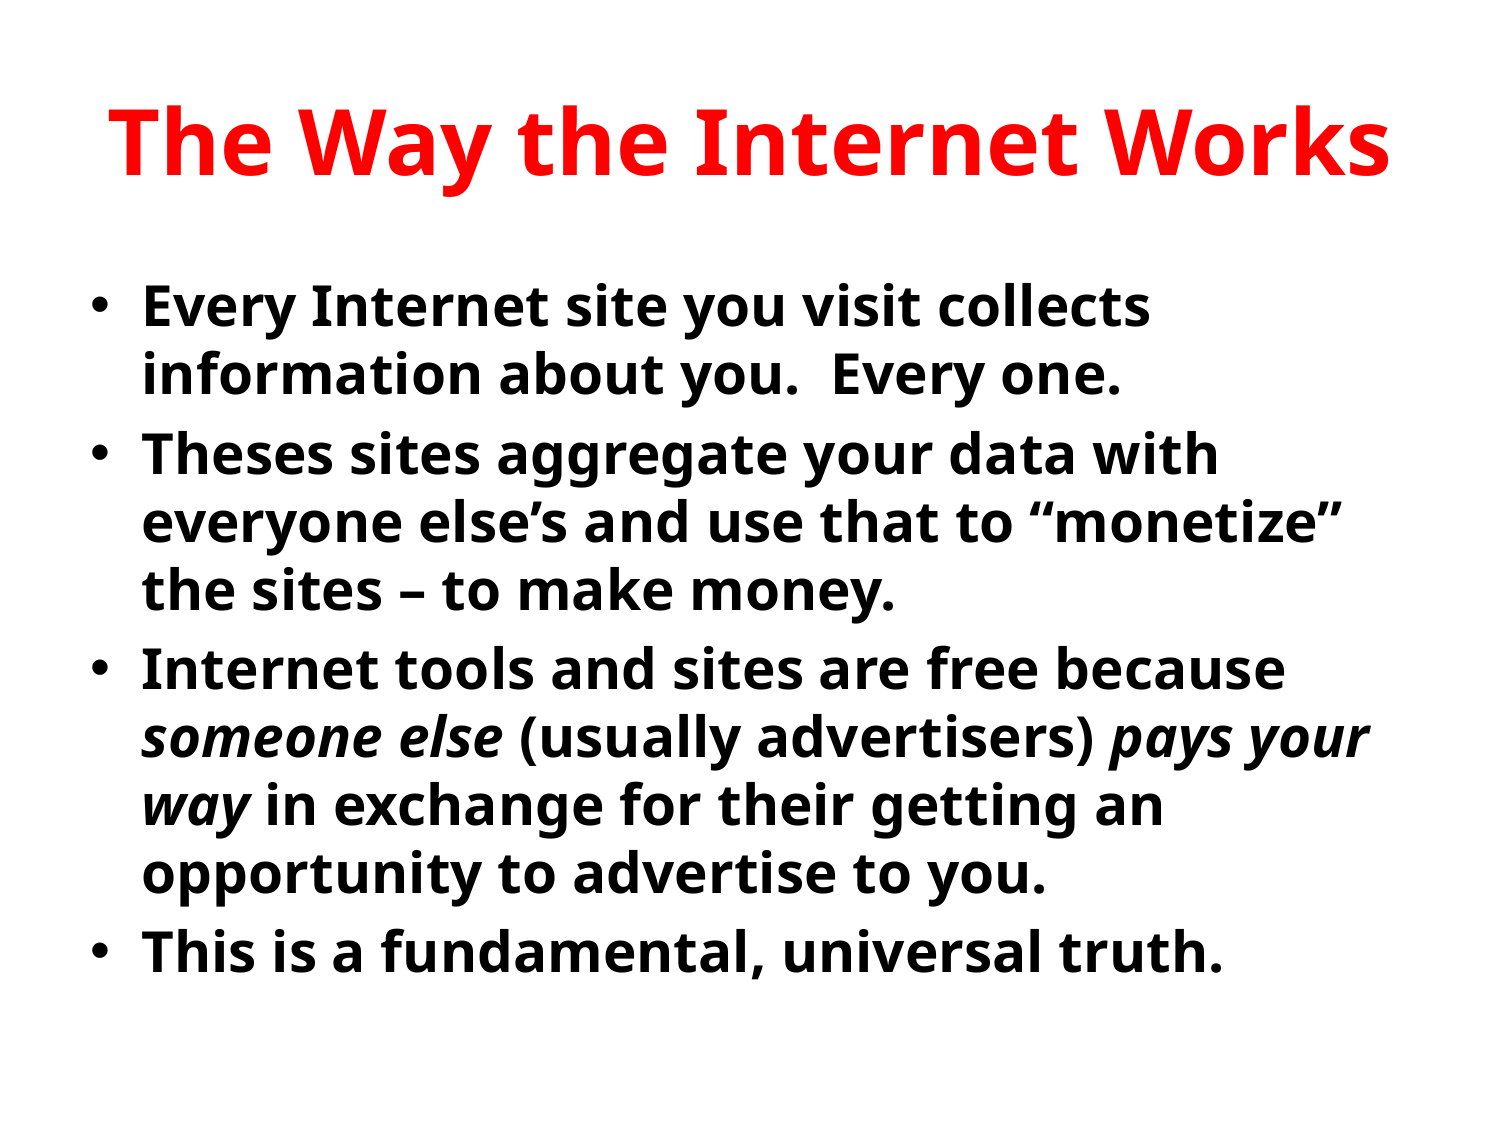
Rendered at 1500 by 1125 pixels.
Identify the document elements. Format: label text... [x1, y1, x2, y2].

list Every Internet site you visit collects information about you. Every one. Theses sites aggregate your data with everyone else’s and use that to “monetize” the sites – to make money. Internet tools and sites are free because someone else (usually advertisers) pays your way in exchange for their getting an opportunity to advertise to you. This is a fundamental, universal truth. [75, 262, 1425, 1005]
title The Way the Internet Works [75, 45, 1425, 233]
